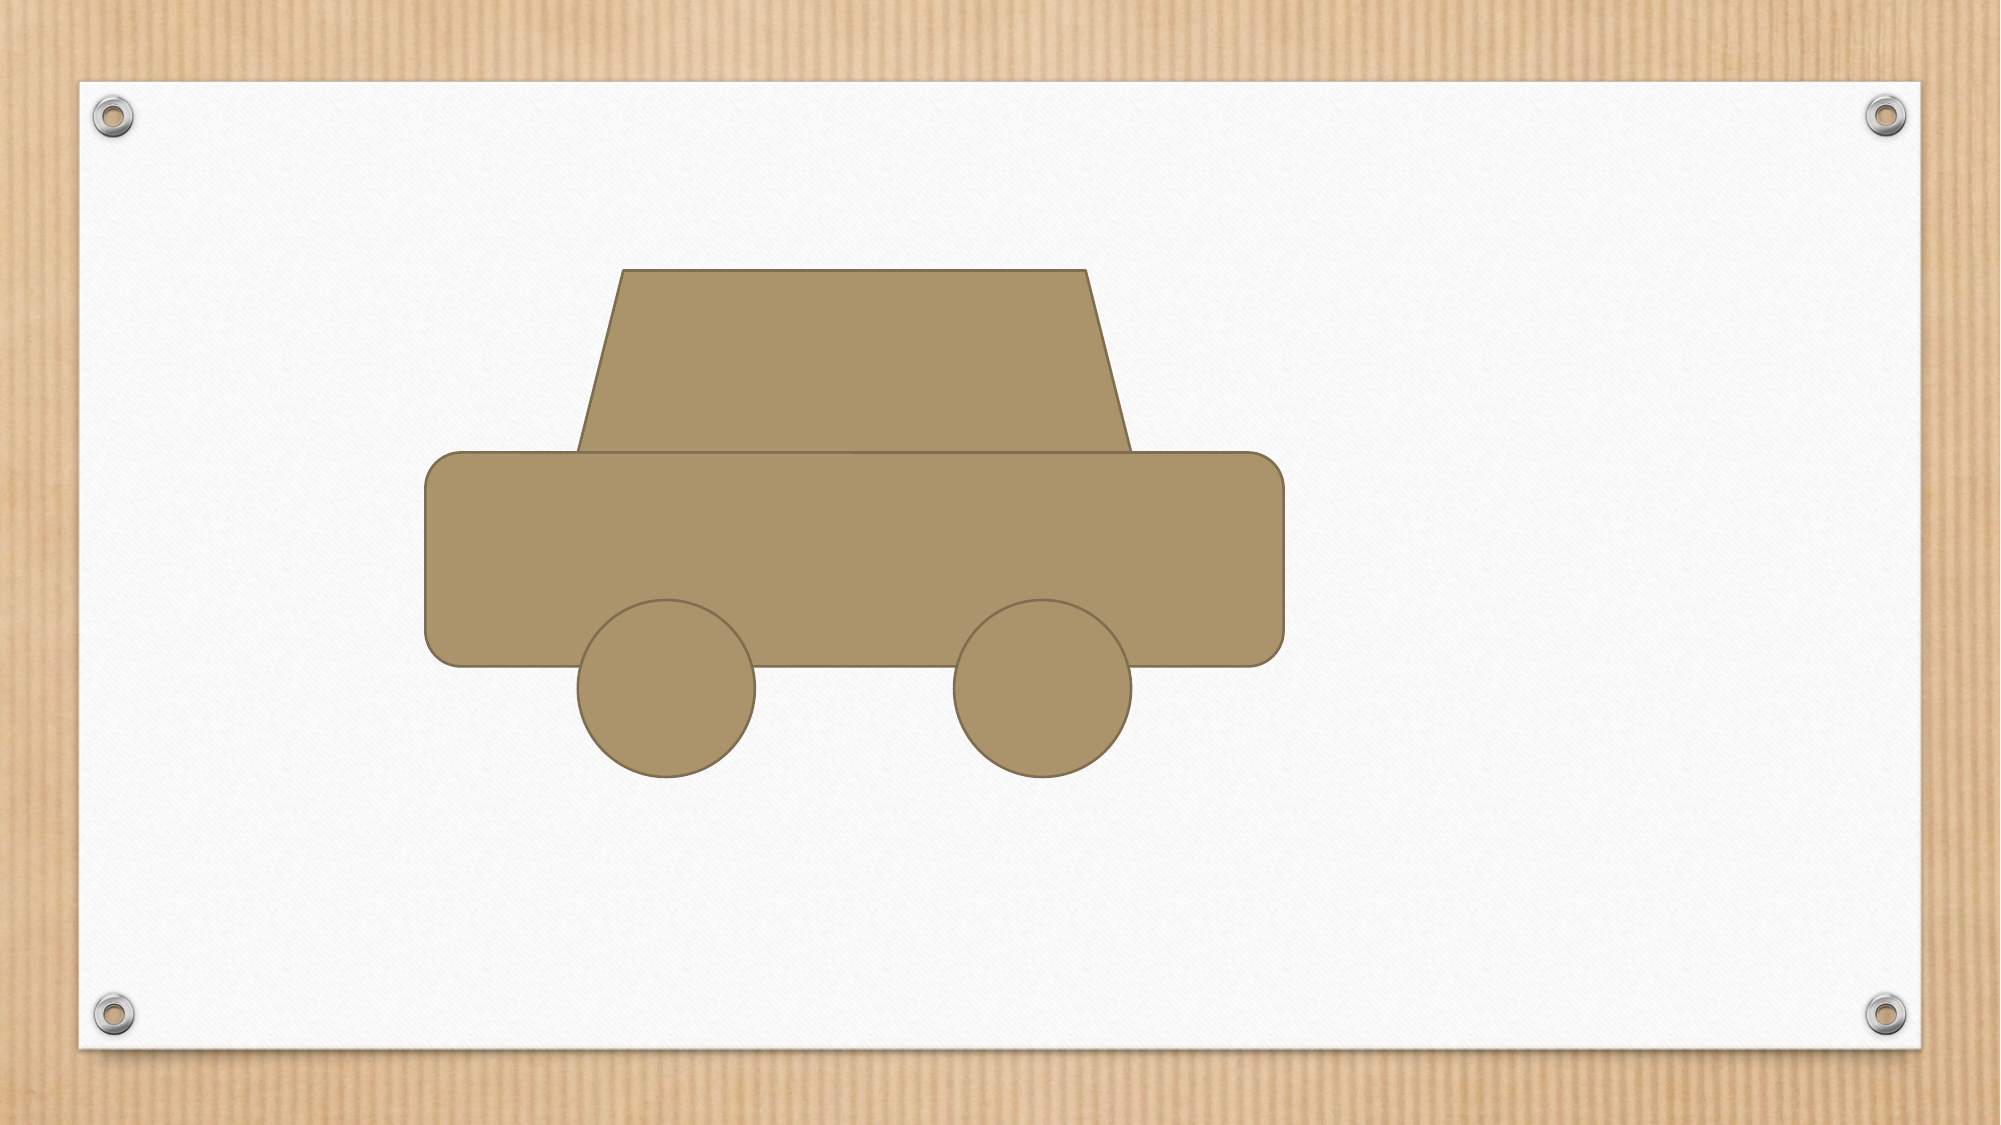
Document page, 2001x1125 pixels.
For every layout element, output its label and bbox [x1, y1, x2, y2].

text_box [576, 598, 757, 779]
picture [0, 0, 2001, 1125]
text_box [952, 598, 1133, 779]
text_box [424, 451, 1285, 668]
text_box [576, 269, 1133, 451]
